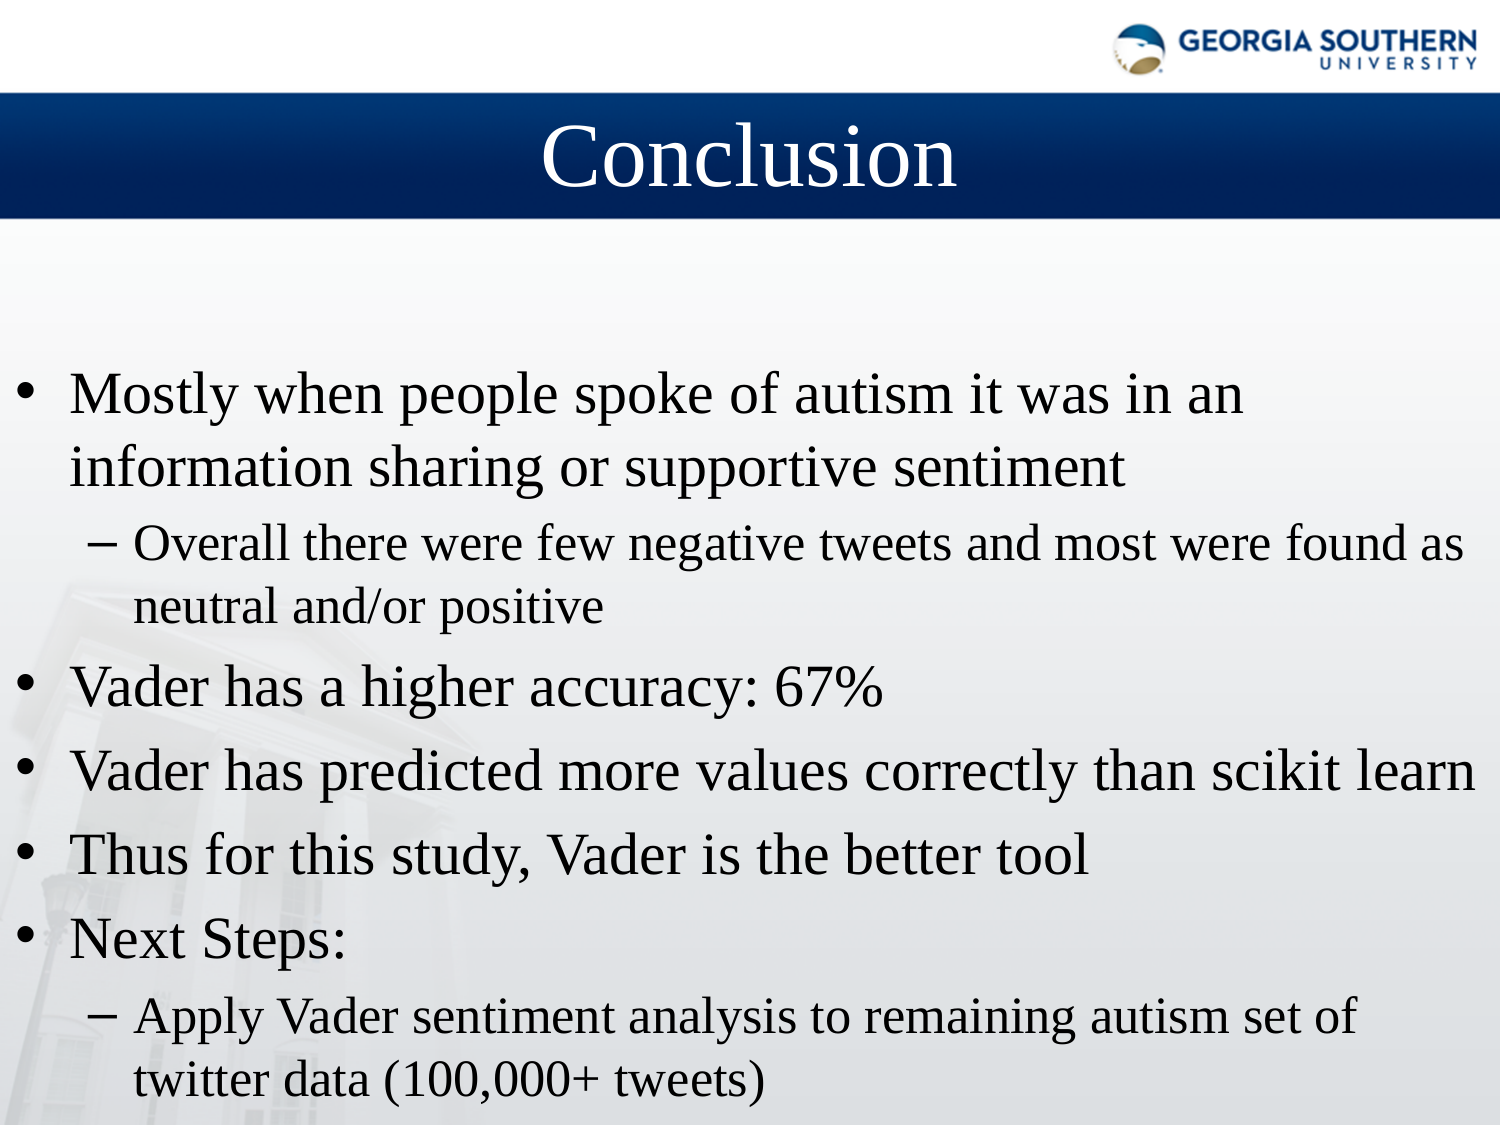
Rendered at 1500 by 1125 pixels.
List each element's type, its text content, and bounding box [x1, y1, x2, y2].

picture [0, 0, 1500, 217]
list Mostly when people spoke of autism it was in an information sharing or supportive sentiment Overall there were few negative tweets and most were found as neutral and/or positive Vader has a higher accuracy: 67% Vader has predicted more values correctly than scikit learn Thus for this study, Vader is the better tool Next Steps: Apply Vader sentiment analysis to remaining autism set of twitter data (100,000+ tweets) [0, 217, 1500, 1125]
title Conclusion [75, 56, 1425, 217]
